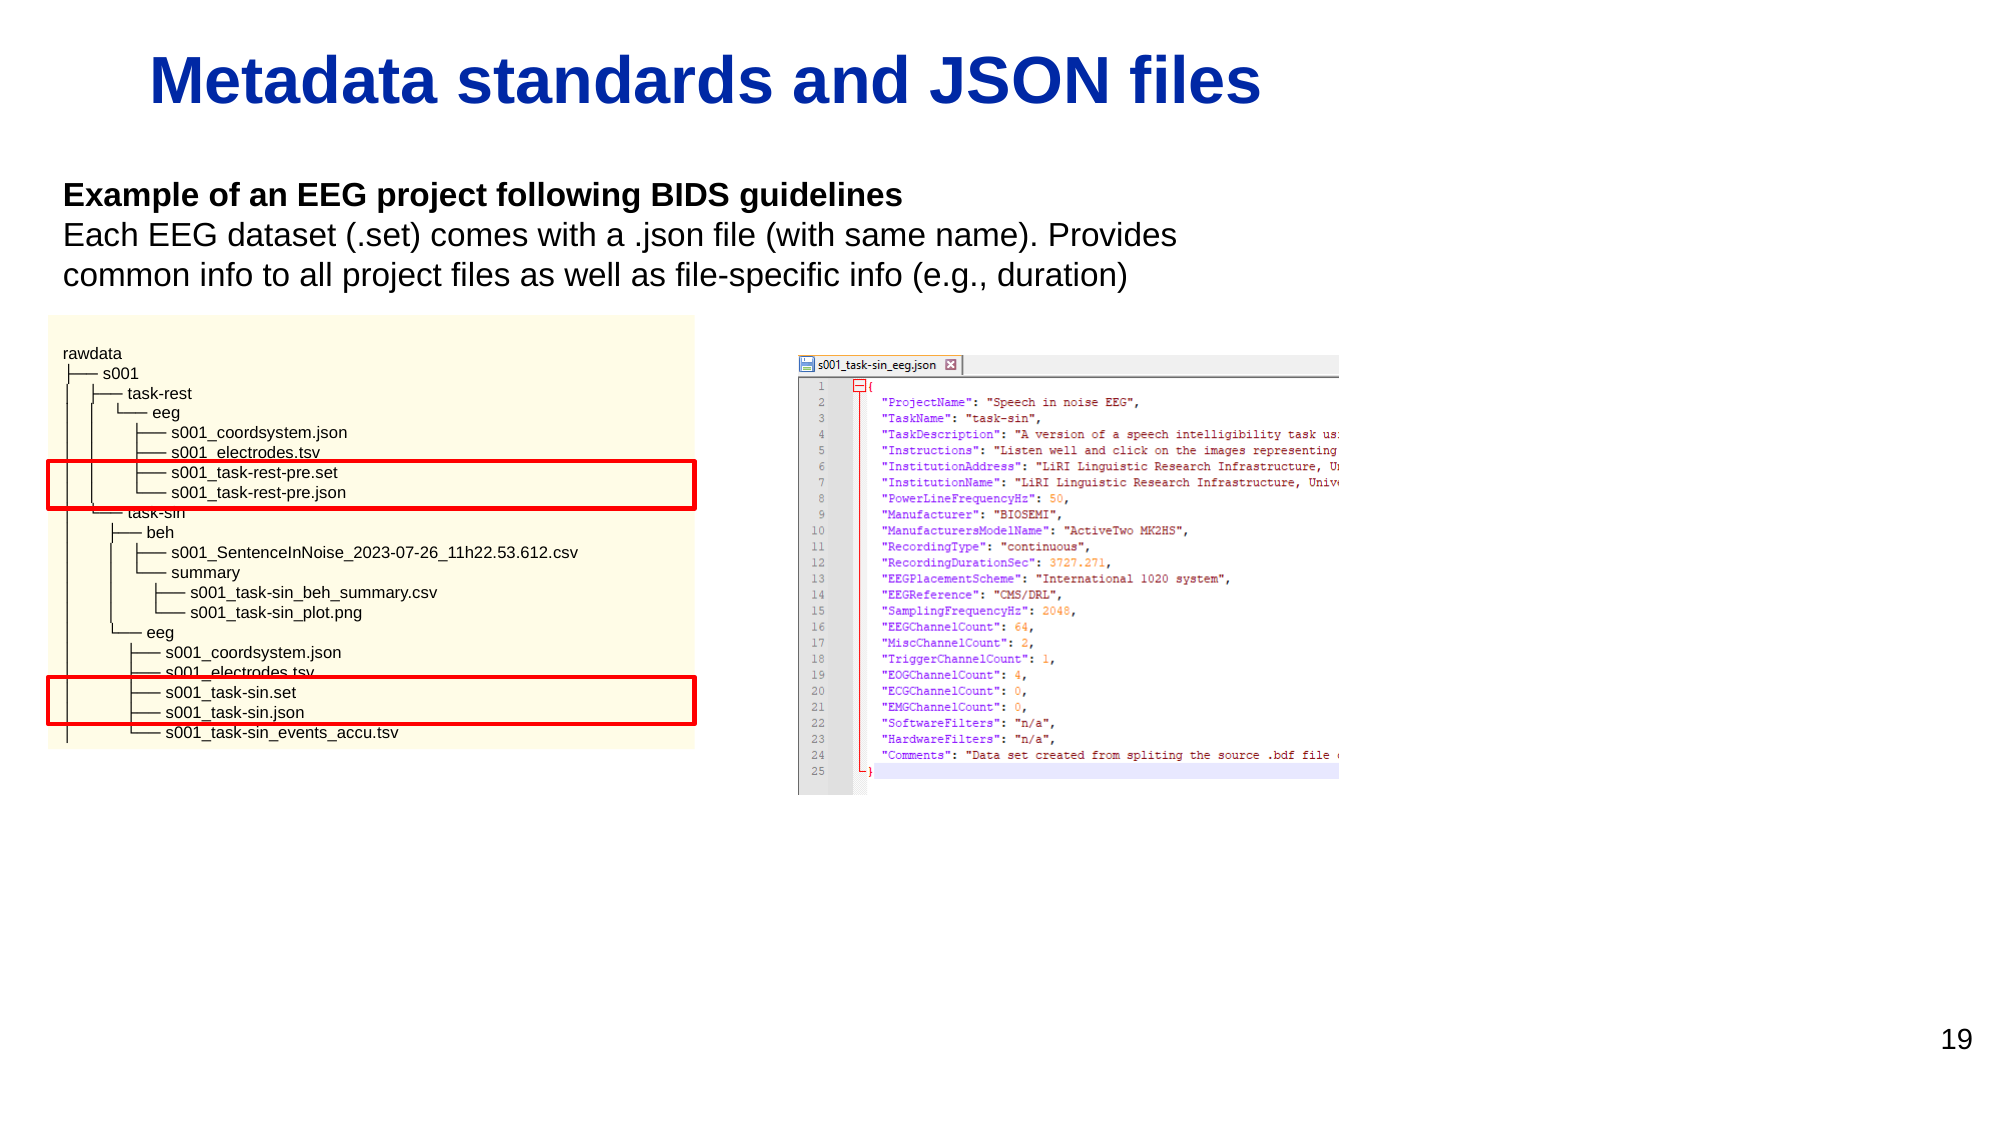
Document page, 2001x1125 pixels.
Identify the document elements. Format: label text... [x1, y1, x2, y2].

slide_number 19 [1853, 1019, 1974, 1106]
title Metadata standards and JSON files [149, 31, 1851, 132]
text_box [47, 165, 1339, 796]
